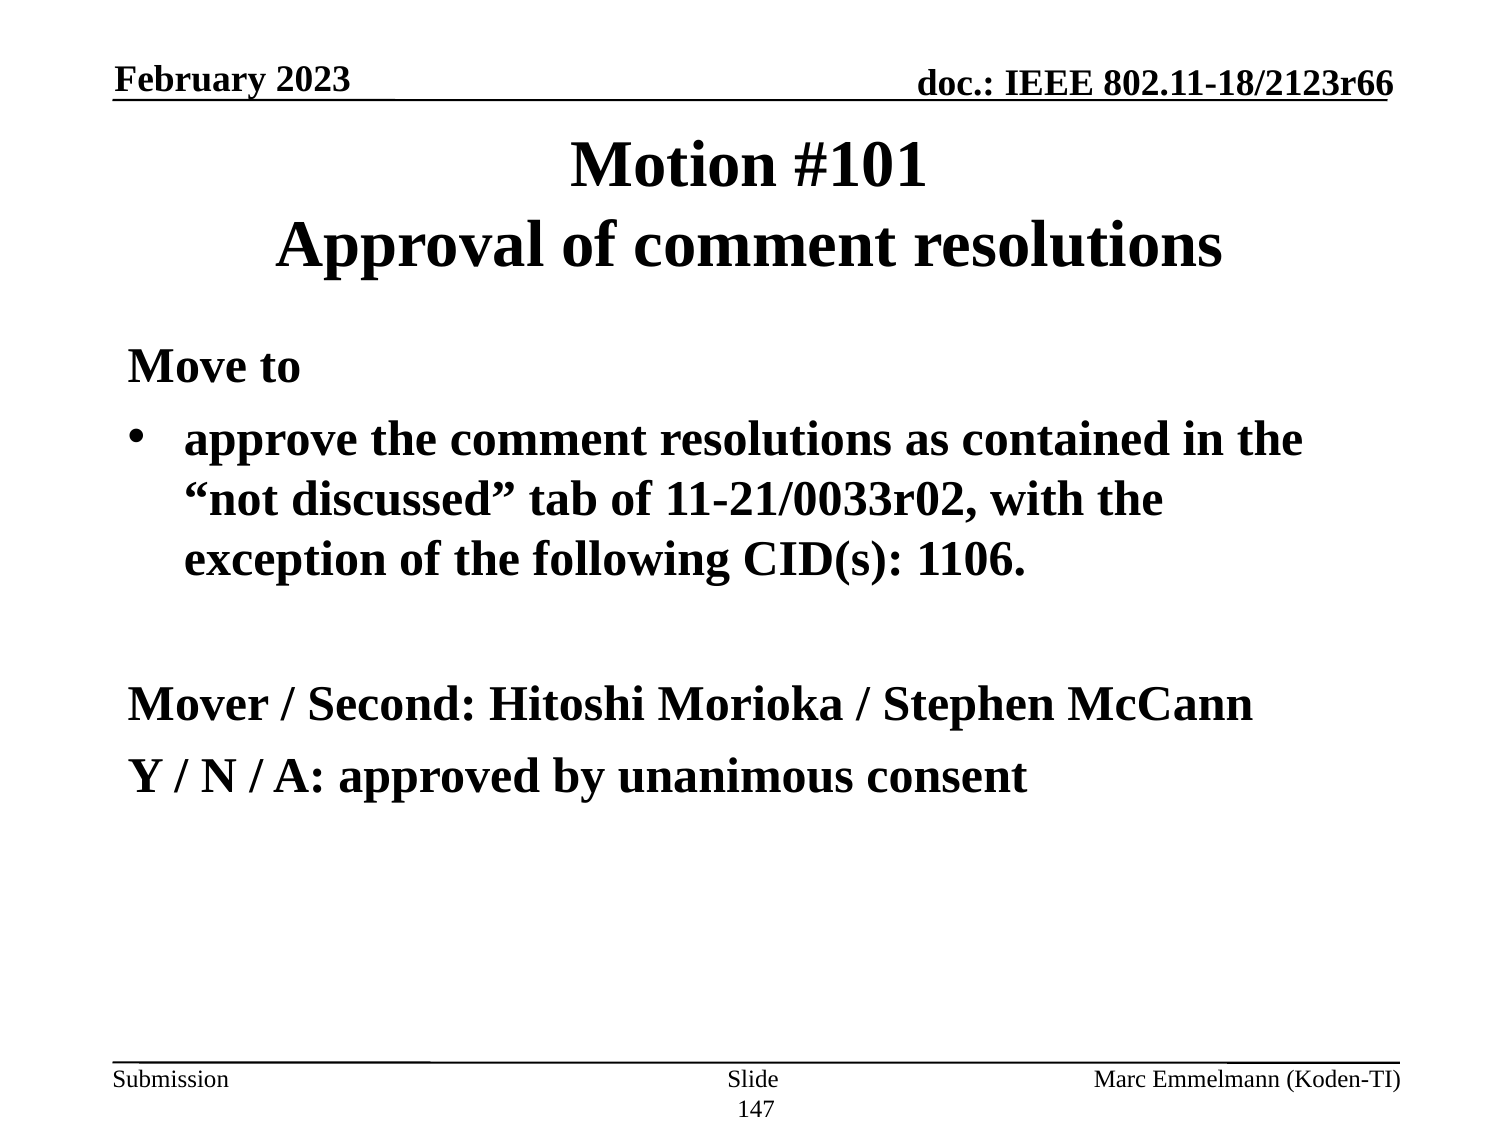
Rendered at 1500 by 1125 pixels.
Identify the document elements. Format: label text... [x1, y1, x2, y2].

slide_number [114, 54, 423, 100]
footer Marc Emmelmann (Koden-TI) [878, 1061, 1402, 1093]
title Motion #101 Approval of comment resolutions [112, 112, 1388, 288]
slide_number Slide 147 [712, 1061, 800, 1123]
list Move to approve the comment resolutions as contained in the “not discussed” tab of 11-21/0033r02, with the exception of the following CID(s): 1106. Mover / Second: Hitoshi Morioka / Stephen McCann Y / N / A: approved by unanimous consent [112, 324, 1388, 1000]
